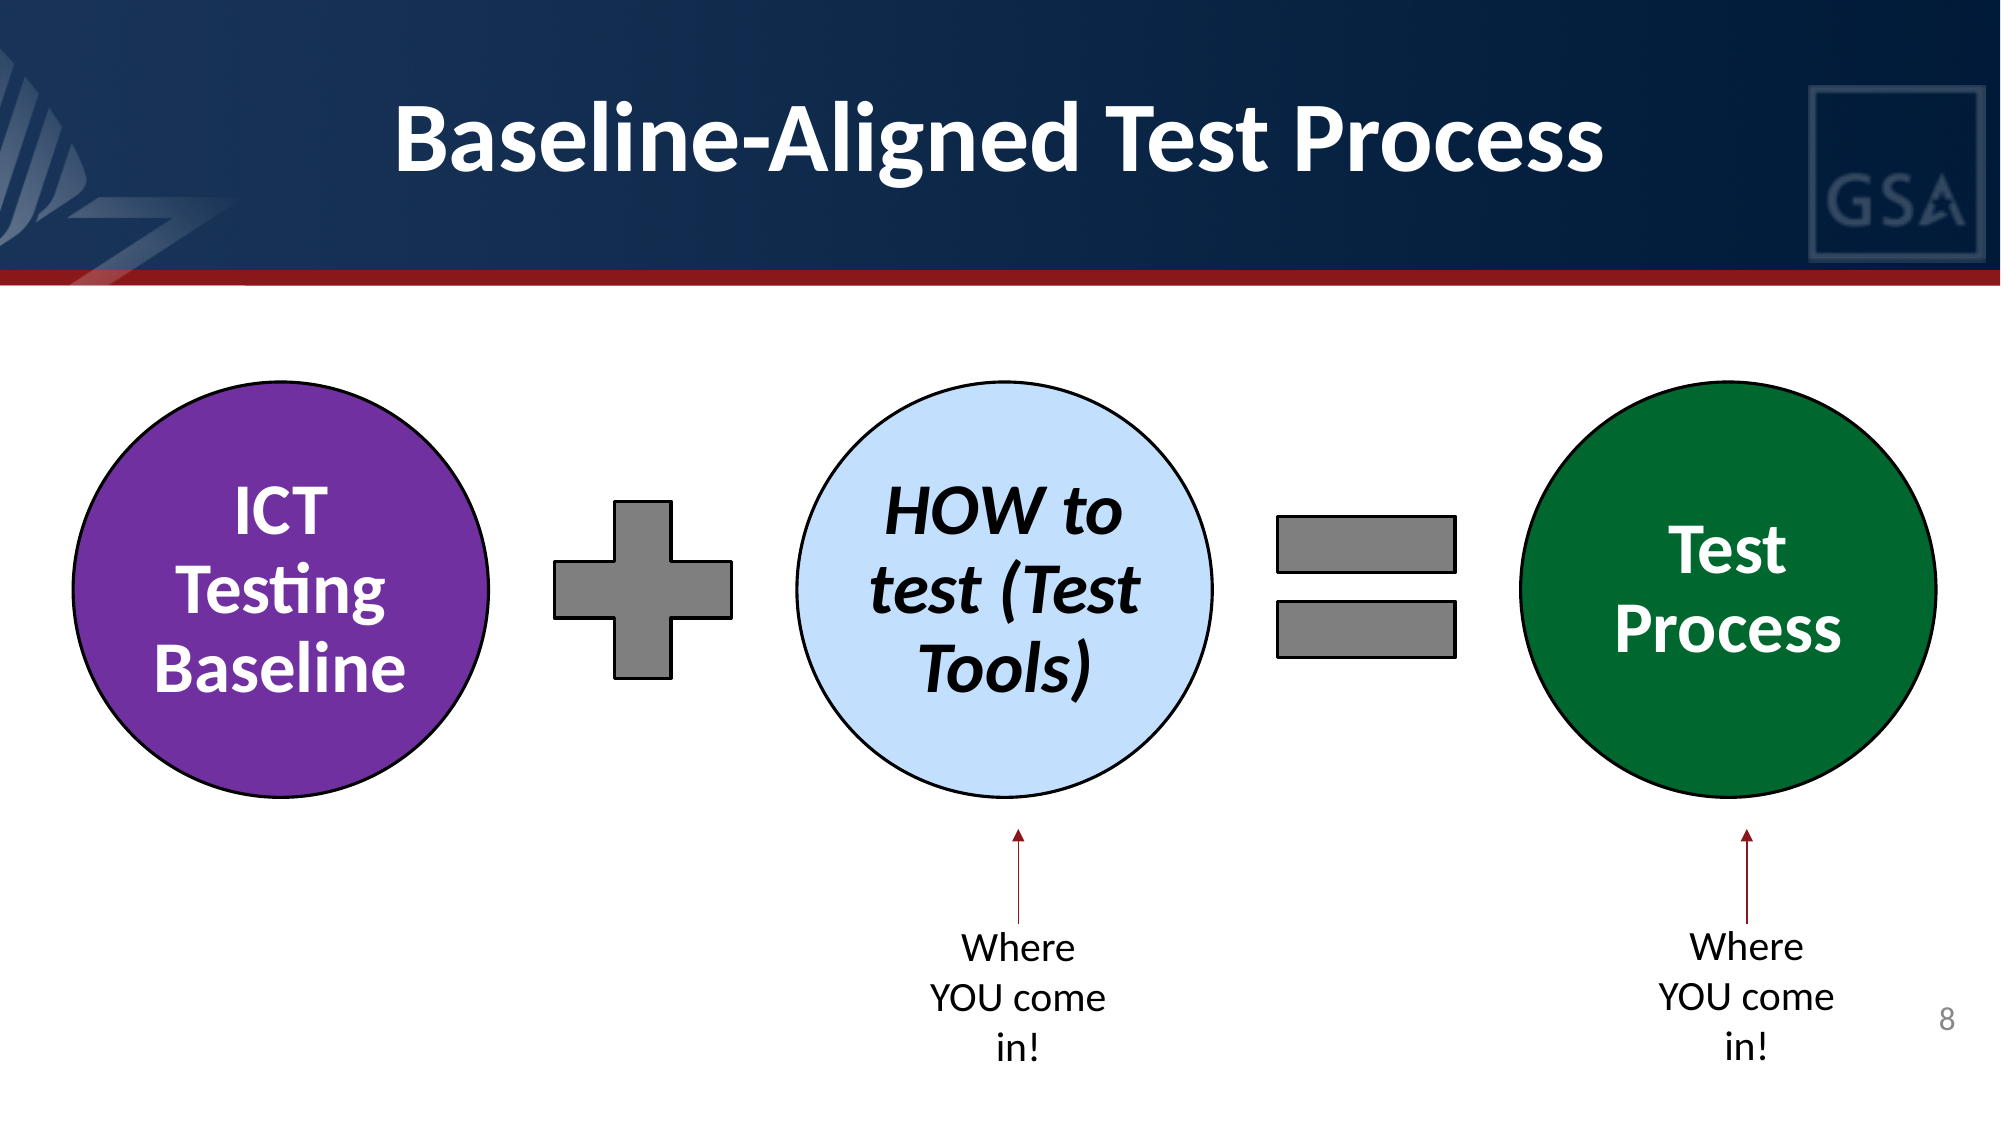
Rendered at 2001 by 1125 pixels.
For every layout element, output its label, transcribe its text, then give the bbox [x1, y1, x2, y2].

title Baseline-Aligned Test Process [137, 30, 1863, 249]
slide_number 8 [1944, 987, 1971, 1048]
picture [0, 0, 2001, 1125]
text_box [72, 381, 1937, 1080]
